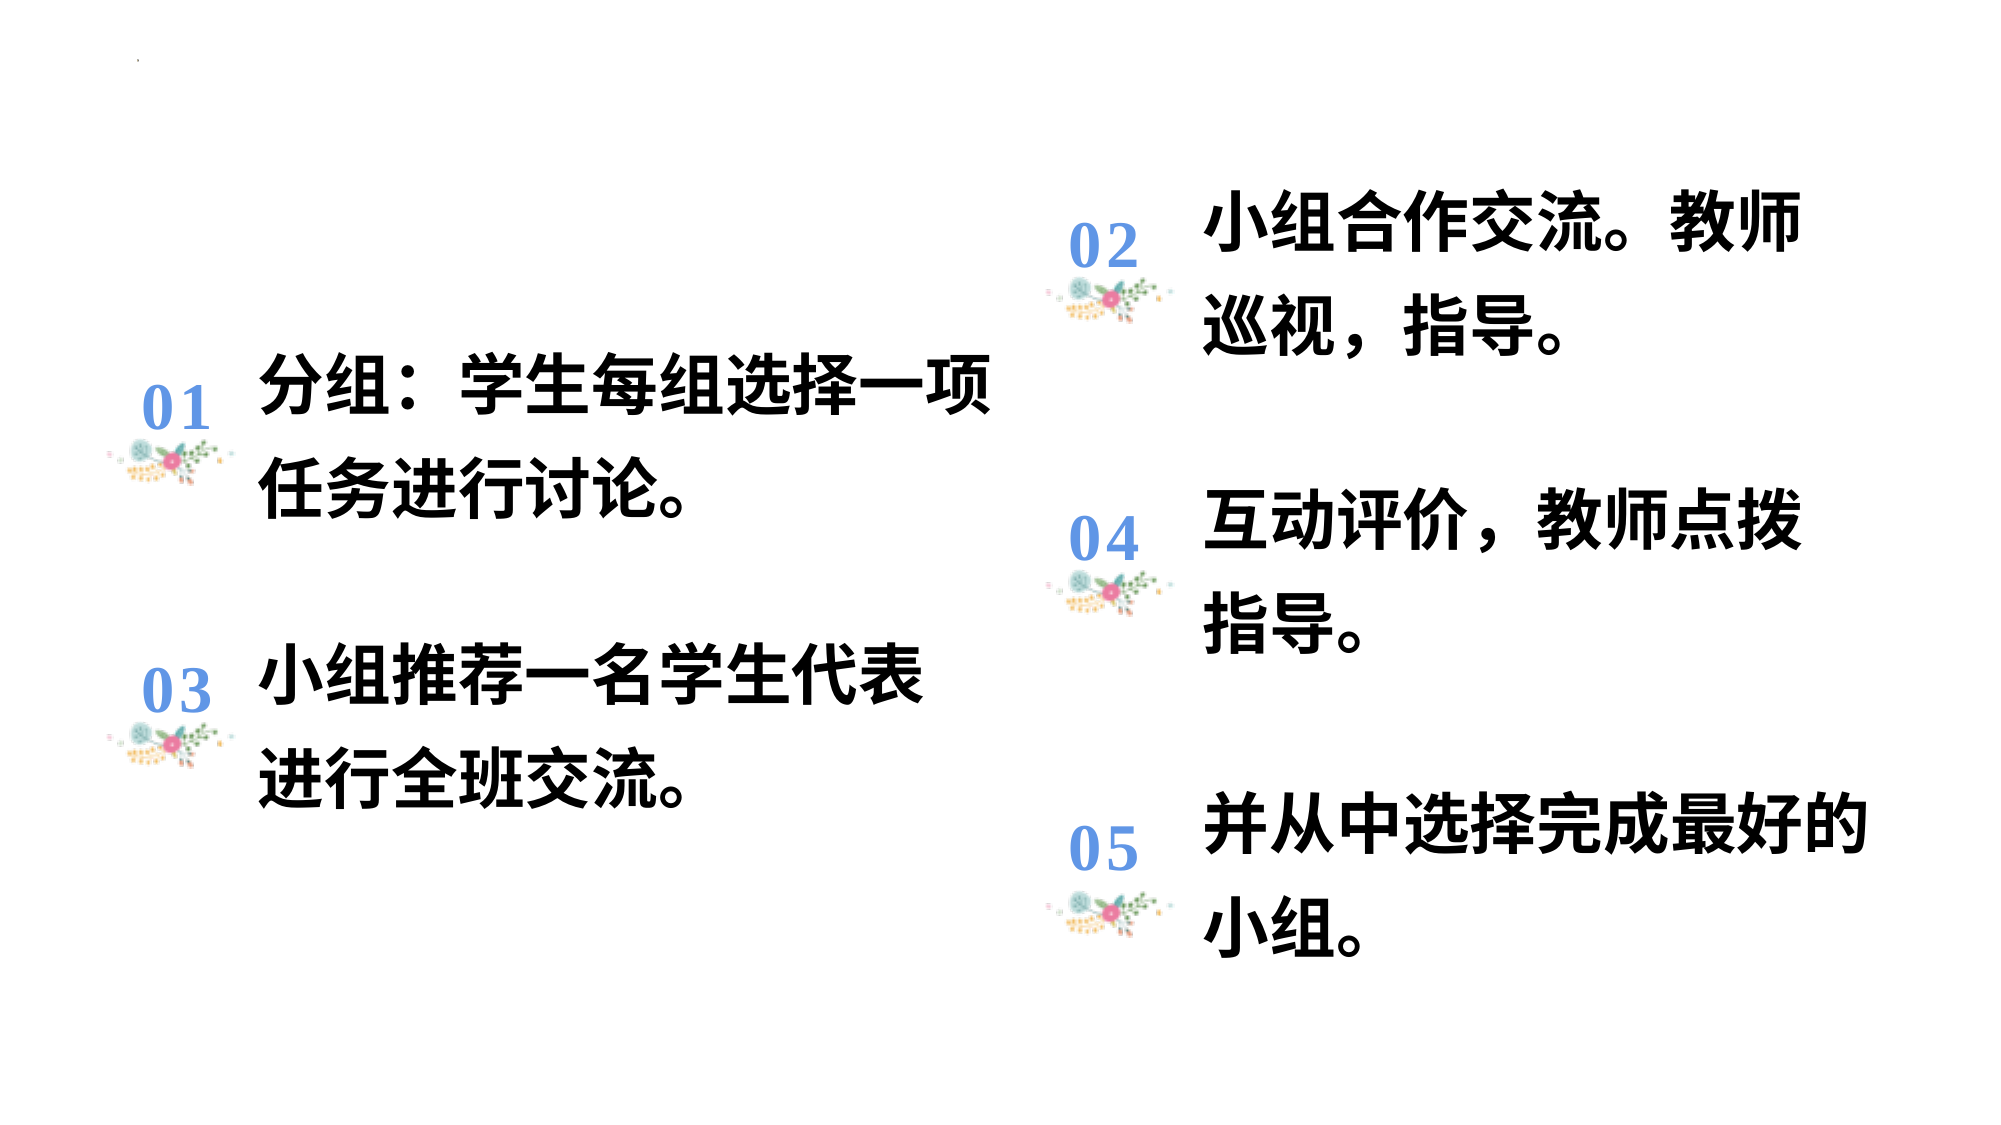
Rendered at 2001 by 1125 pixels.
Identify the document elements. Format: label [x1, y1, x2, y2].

text_box [106, 601, 953, 816]
text_box [106, 311, 1013, 526]
text_box [1045, 148, 1824, 375]
text_box [1045, 751, 1890, 977]
text_box [1045, 446, 1824, 672]
